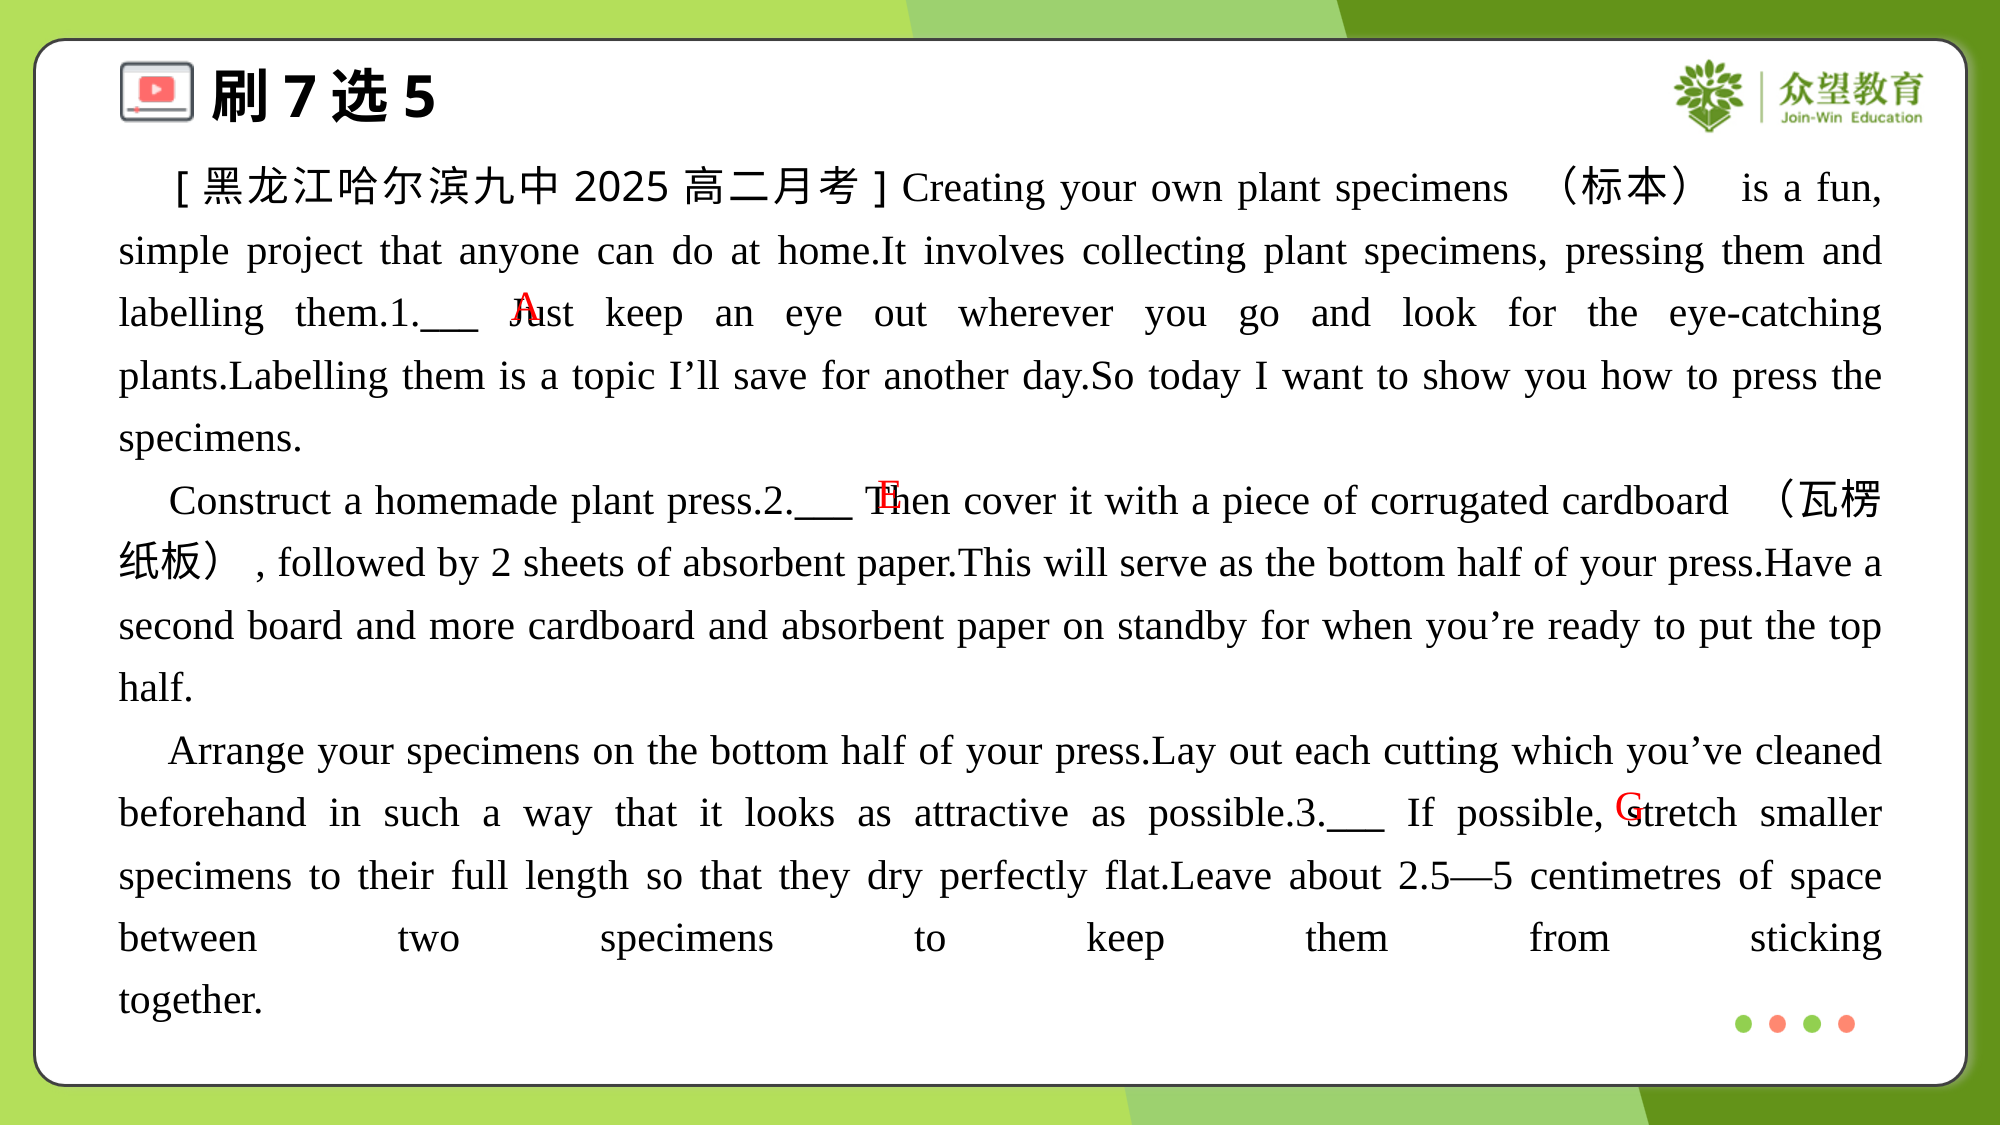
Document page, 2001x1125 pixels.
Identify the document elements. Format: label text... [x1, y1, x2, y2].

text_box E [872, 453, 908, 512]
picture [0, 0, 2000, 1125]
text_box G [1610, 766, 1650, 824]
text_box A [506, 266, 546, 324]
text_box [黑龙江哈尔滨九中2025高二月考] Creating your own plant specimens （标本） is a fun, simple project that anyone can do at home.It involves collecting plant specimens, pressing them and labelling them.1.___ Just keep an eye out wherever you go and look for the eye-catching plants.Labelling them is a topic I’ll save for another day.So today I want to show you how to press the specimens. Construct a homemade plant press.2.___ Then cover it with a piece of corrugated cardboard （瓦楞纸板）, followed by 2 sheets of absorbent paper.This will serve as the bottom half of your press.Have a second board and more cardboard and absorbent paper on standby for when you’re ready to put the top half. Arrange your specimens on the bottom half of your press.Lay out each cutting which you’ve cleaned beforehand in such a way that it looks as attractive as possible.3.___ If possible, stretch smaller specimens to their full length so that they dry perfectly flat.Leave about 2.5—5 centimetres of space between two specimens to keep them from sticking together.#3 [118, 147, 1883, 954]
